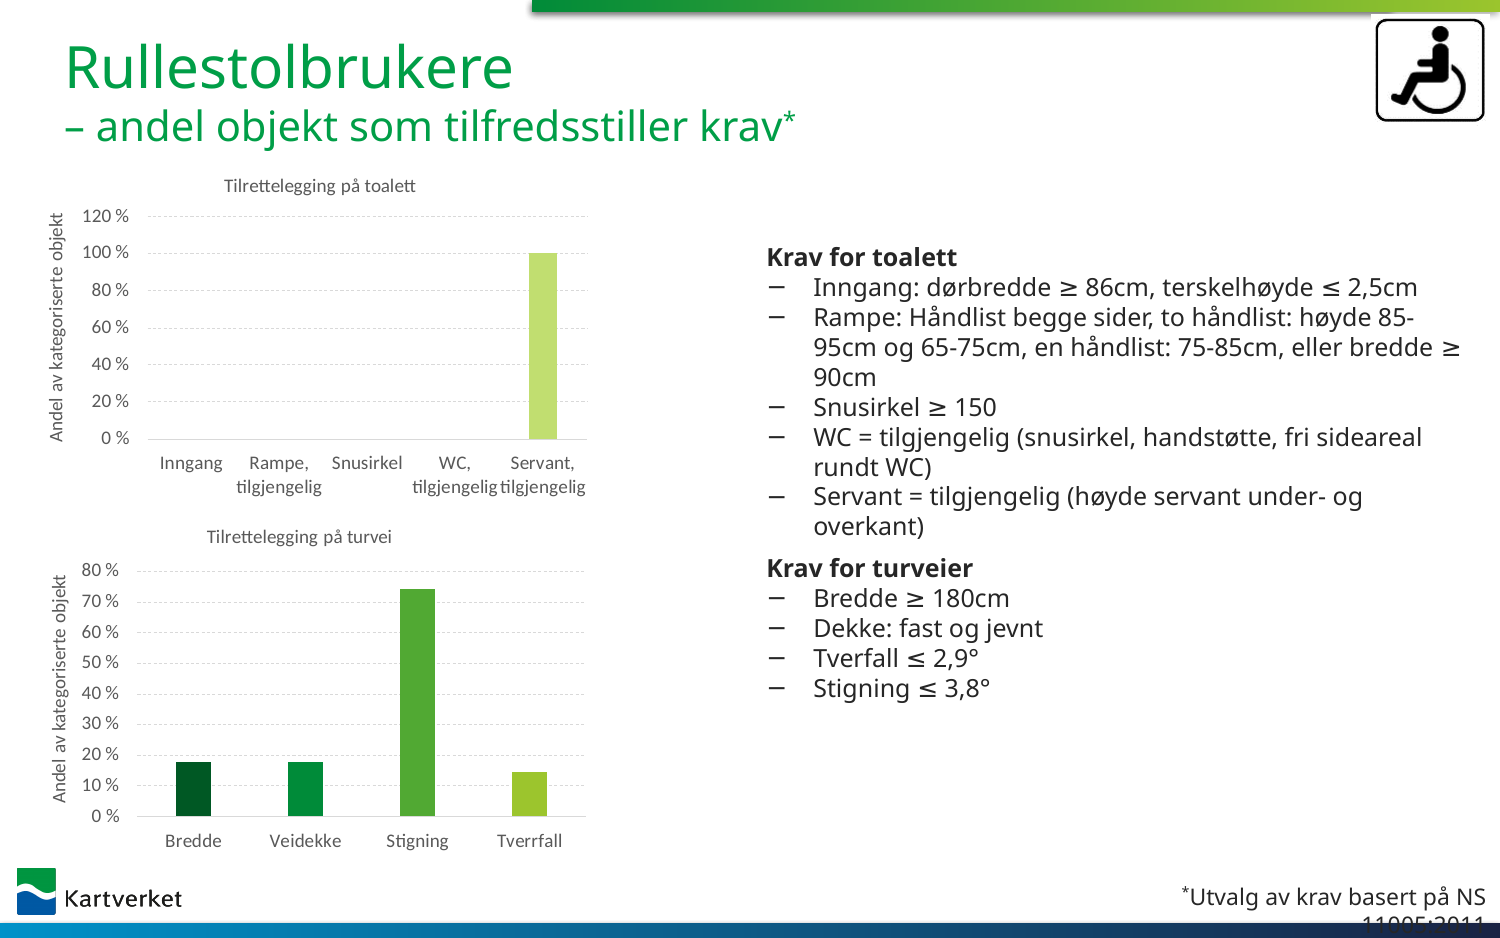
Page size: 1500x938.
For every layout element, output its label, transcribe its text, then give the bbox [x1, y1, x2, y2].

text_box Krav for turveier Bredde ≥ 180cm Dekke: fast og jevnt Tverfall ≤ 2,9° Stigning ≤ 3,8° [751, 545, 1483, 710]
text_box *Utvalg av krav basert på NS 11005:2011 [1068, 873, 1500, 938]
picture [41, 520, 597, 859]
picture [41, 166, 598, 505]
text_box Rullestolbrukere – andel objekt som tilfredsstiller krav* [49, 14, 1431, 158]
text_box Krav for toalett Inngang: dørbredde ≥ 86cm, terskelhøyde ≤ 2,5cm Rampe: Håndlist begge sider, to håndlist: høyde 85-95cm og 65-75cm, en håndlist: 75-85cm, eller bredde ≥ 90cm Snusirkel ≥ 150 WC = tilgjengelig (snusirkel, handstøtte, fri sideareal rundt WC) Servant = tilgjengelig (høyde servant under- og overkant) [751, 234, 1483, 545]
picture [1371, 13, 1491, 127]
